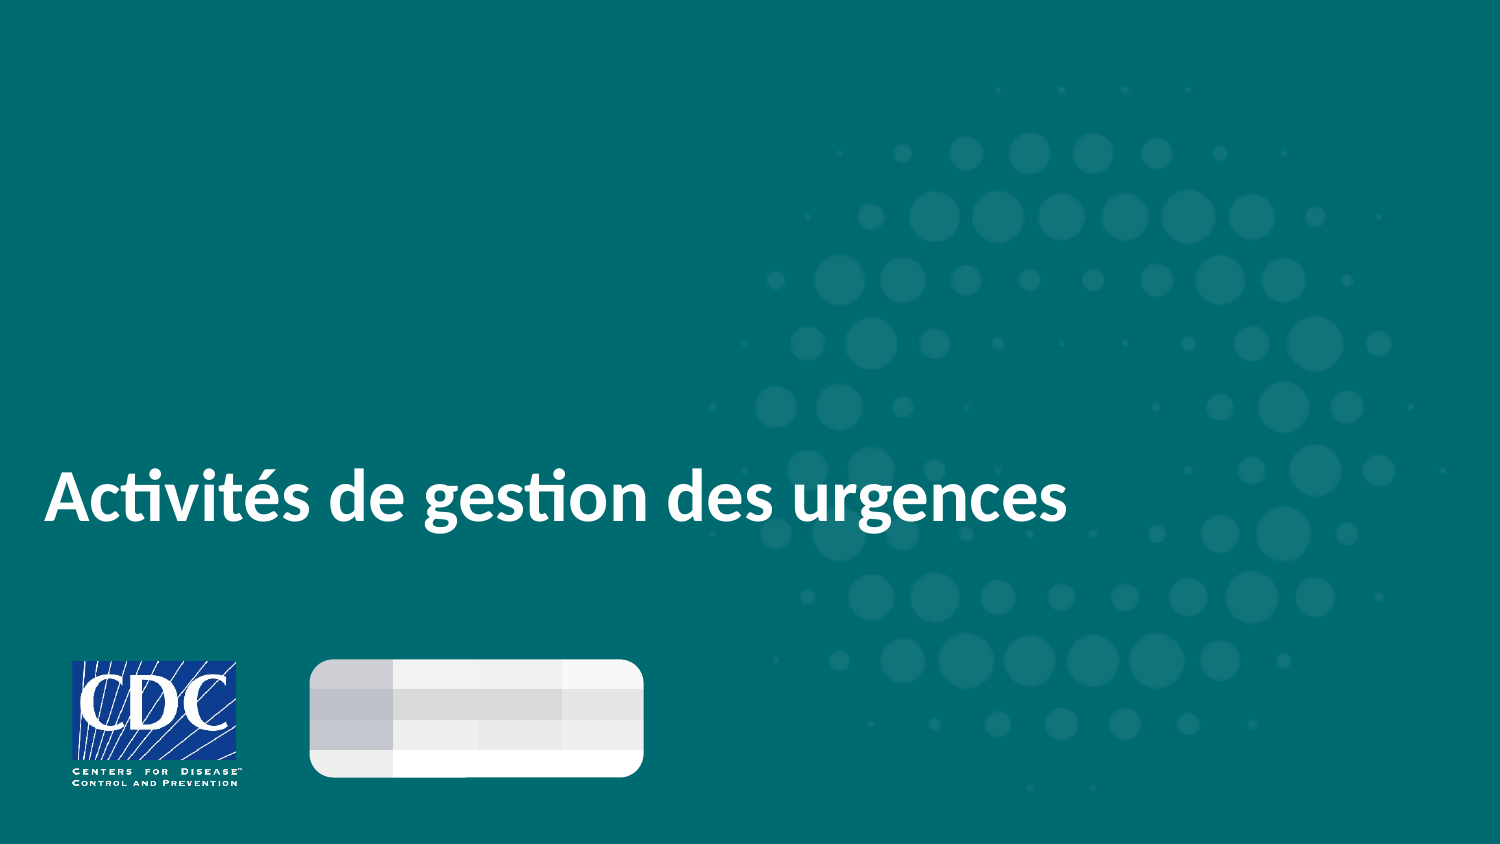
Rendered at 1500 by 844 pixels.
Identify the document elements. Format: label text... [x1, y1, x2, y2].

title Activités de gestion des urgences [29, 400, 704, 544]
picture [72, 661, 236, 760]
picture [709, 82, 1446, 797]
picture [72, 762, 242, 786]
